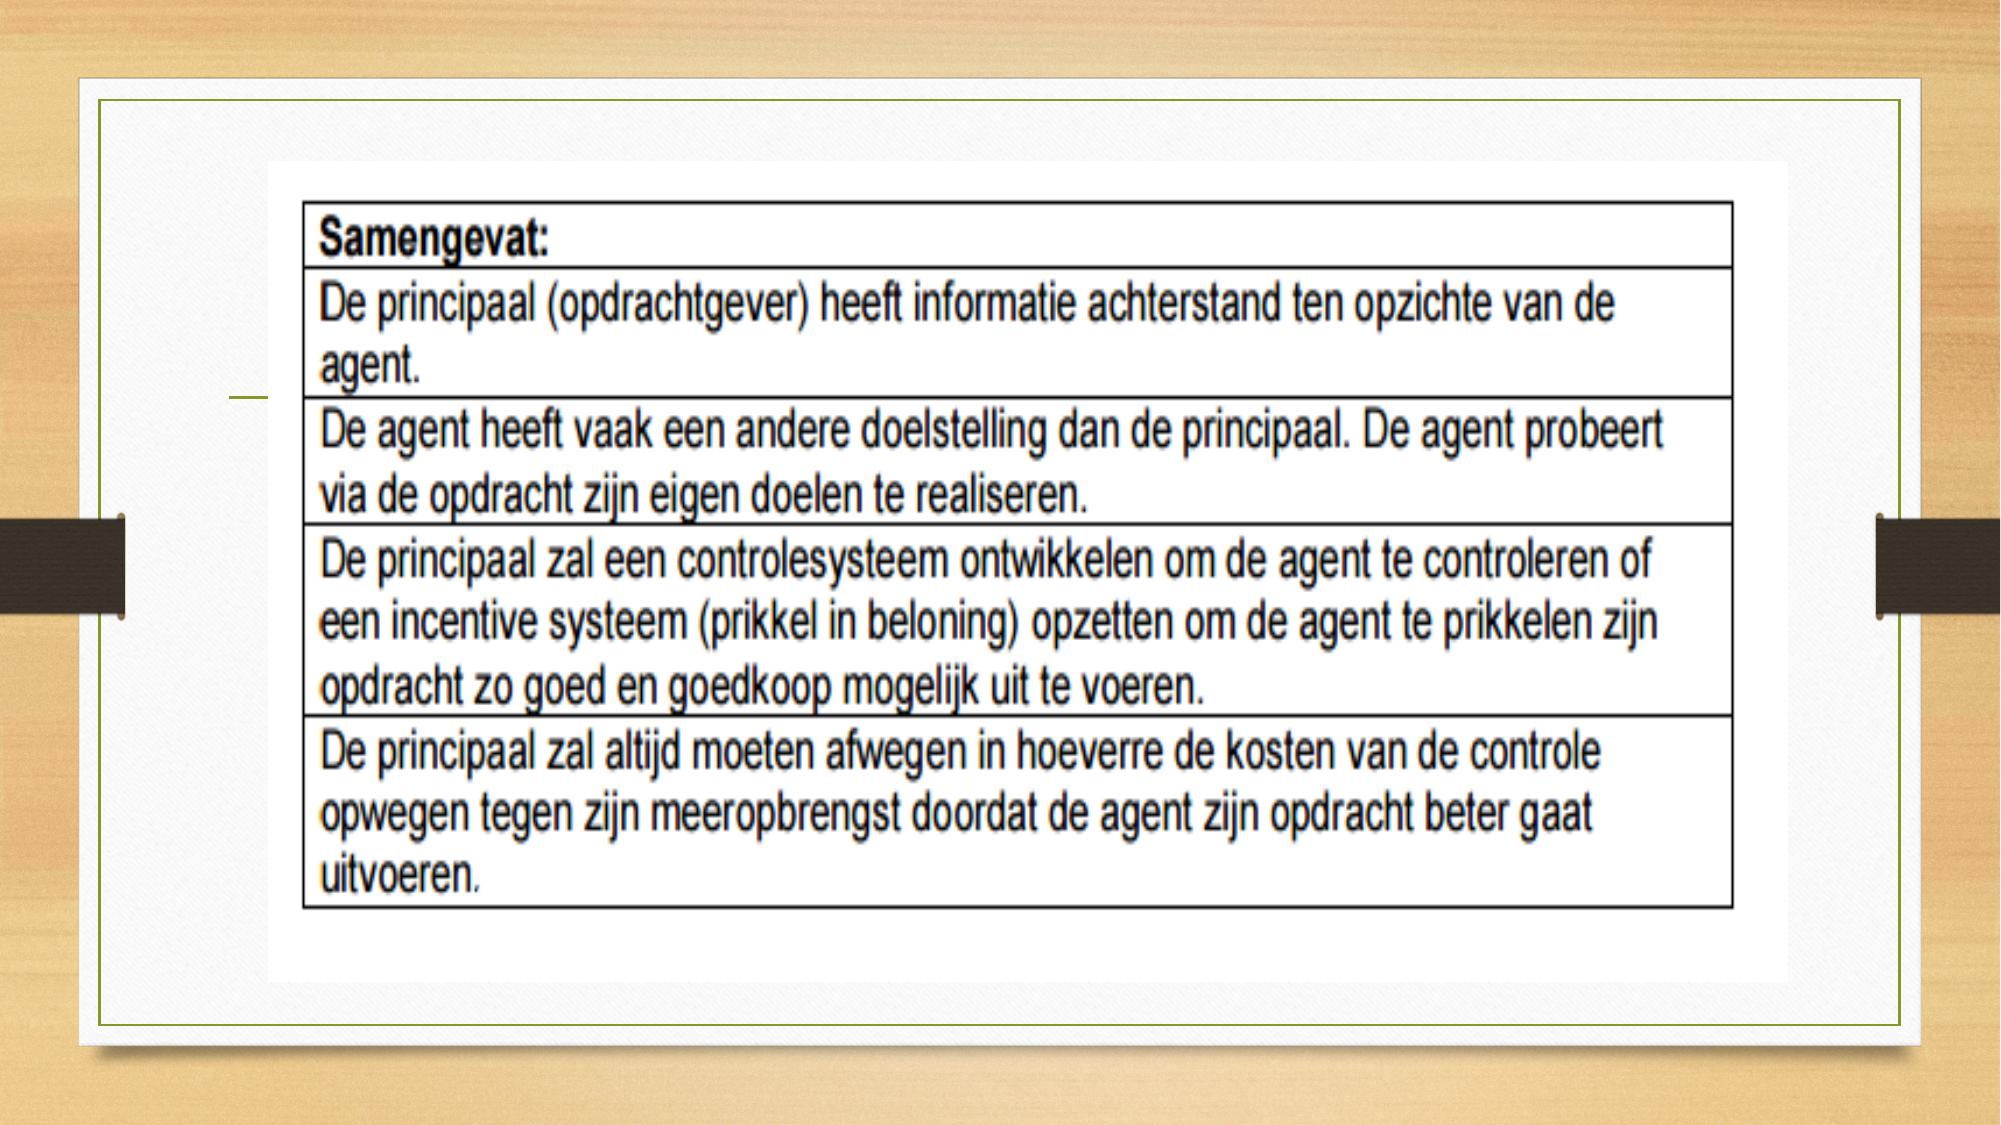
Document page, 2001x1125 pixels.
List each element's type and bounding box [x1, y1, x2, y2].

list [268, 160, 1788, 982]
picture [0, 0, 2001, 1125]
